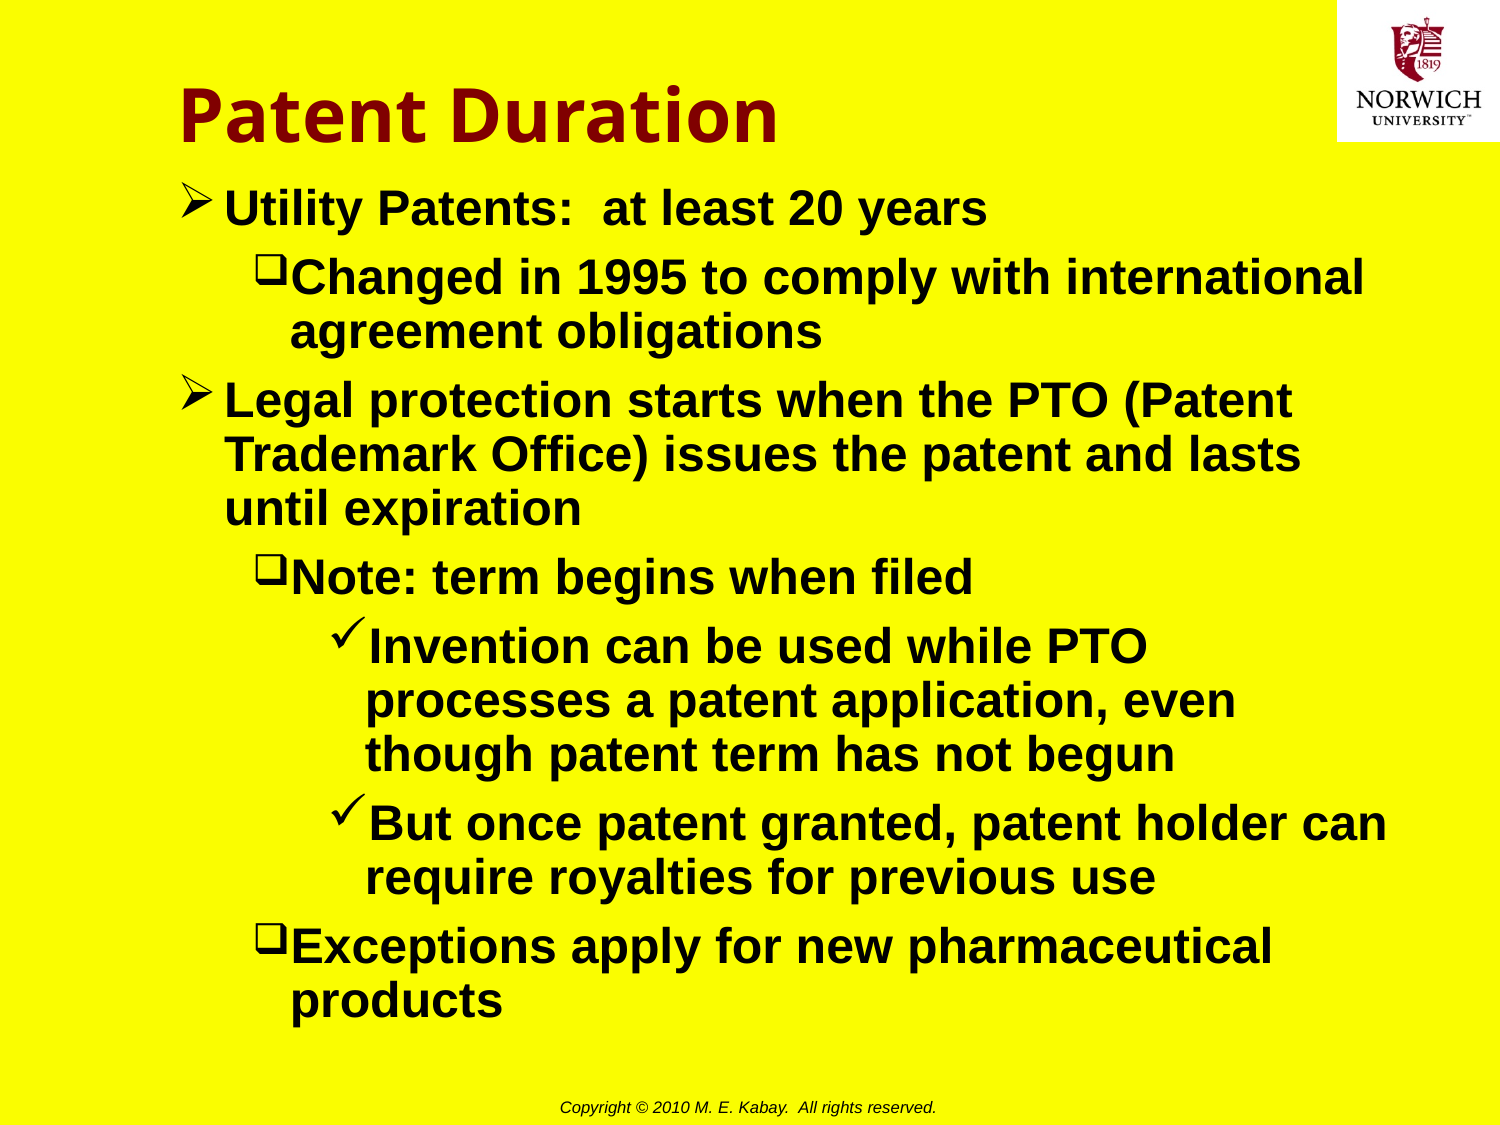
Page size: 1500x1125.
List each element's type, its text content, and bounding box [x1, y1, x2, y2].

title Patent Duration [161, 24, 1339, 174]
picture [1337, 0, 1500, 142]
list Utility Patents: at least 20 years Changed in 1995 to comply with international agreement obligations Legal protection starts when the PTO (Patent Trademark Office) issues the patent and lasts until expiration Note: term begins when filed Invention can be used while PTO processes a patent application, even though patent term has not begun But once patent granted, patent holder can require royalties for previous use Exceptions apply for new pharmaceutical products [161, 174, 1414, 1076]
